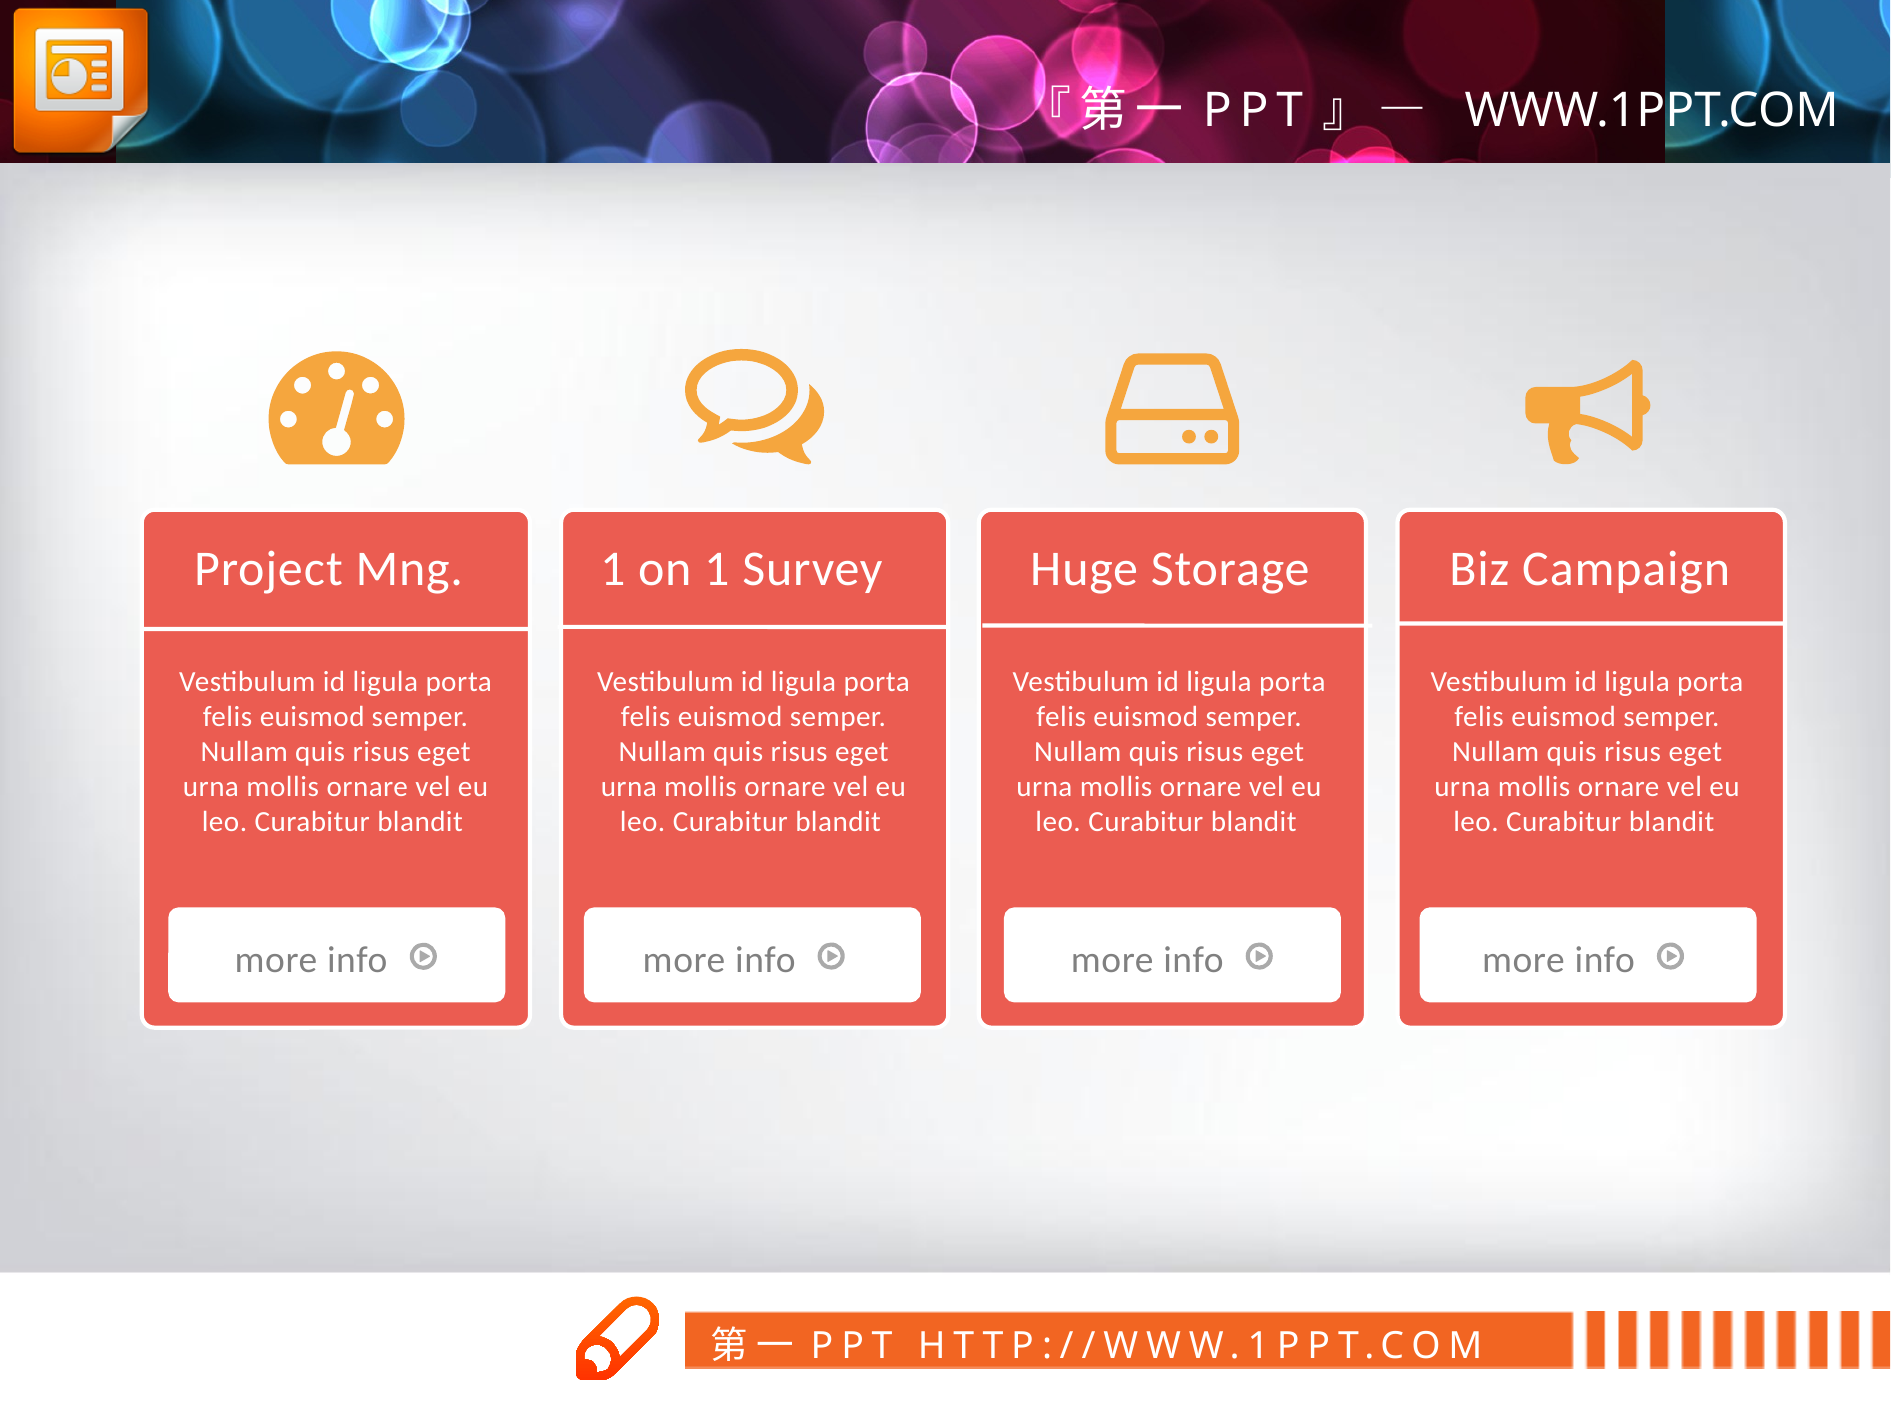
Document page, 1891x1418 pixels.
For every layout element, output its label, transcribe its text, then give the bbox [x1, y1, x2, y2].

text_box [1525, 359, 1651, 465]
text_box [585, 909, 919, 1001]
text_box [268, 351, 405, 465]
text_box [817, 942, 845, 970]
picture [685, 1311, 1891, 1369]
picture [0, 0, 1891, 1275]
text_box 1 on 1 Survey [599, 535, 884, 596]
text_box more info [1481, 935, 1636, 981]
text_box Biz Campaign [1449, 535, 1731, 596]
text_box Project Mng. [193, 535, 464, 596]
text_box [732, 384, 825, 465]
text_box [978, 509, 1367, 1028]
text_box Vestibulum id ligula porta felis euismod semper. Nullam quis risus eget urna mollis ornare vel eu leo. Curabitur blandit [1427, 661, 1748, 837]
text_box Vestibulum id ligula porta felis euismod semper. Nullam quis risus eget urna mollis ornare vel eu leo. Curabitur blandit [176, 661, 497, 837]
text_box more info [234, 935, 388, 981]
text_box [1421, 909, 1755, 1001]
text_box [141, 509, 531, 1028]
text_box [561, 509, 949, 1028]
text_box more info [1070, 935, 1225, 981]
text_box Vestibulum id ligula porta felis euismod semper. Nullam quis risus eget urna mollis ornare vel eu leo. Curabitur blandit [1009, 661, 1330, 837]
text_box [685, 348, 798, 443]
text_box [1656, 942, 1685, 970]
text_box [1105, 353, 1240, 465]
text_box [170, 909, 504, 1001]
text_box [1006, 909, 1339, 1001]
text_box [1245, 942, 1273, 970]
text_box Vestibulum id ligula porta felis euismod semper. Nullam quis risus eget urna mollis ornare vel eu leo. Curabitur blandit [593, 661, 915, 837]
text_box [409, 942, 437, 970]
text_box [1397, 509, 1785, 623]
text_box Huge Storage [1030, 535, 1311, 596]
text_box [1397, 624, 1786, 1028]
text_box more info [642, 935, 797, 981]
